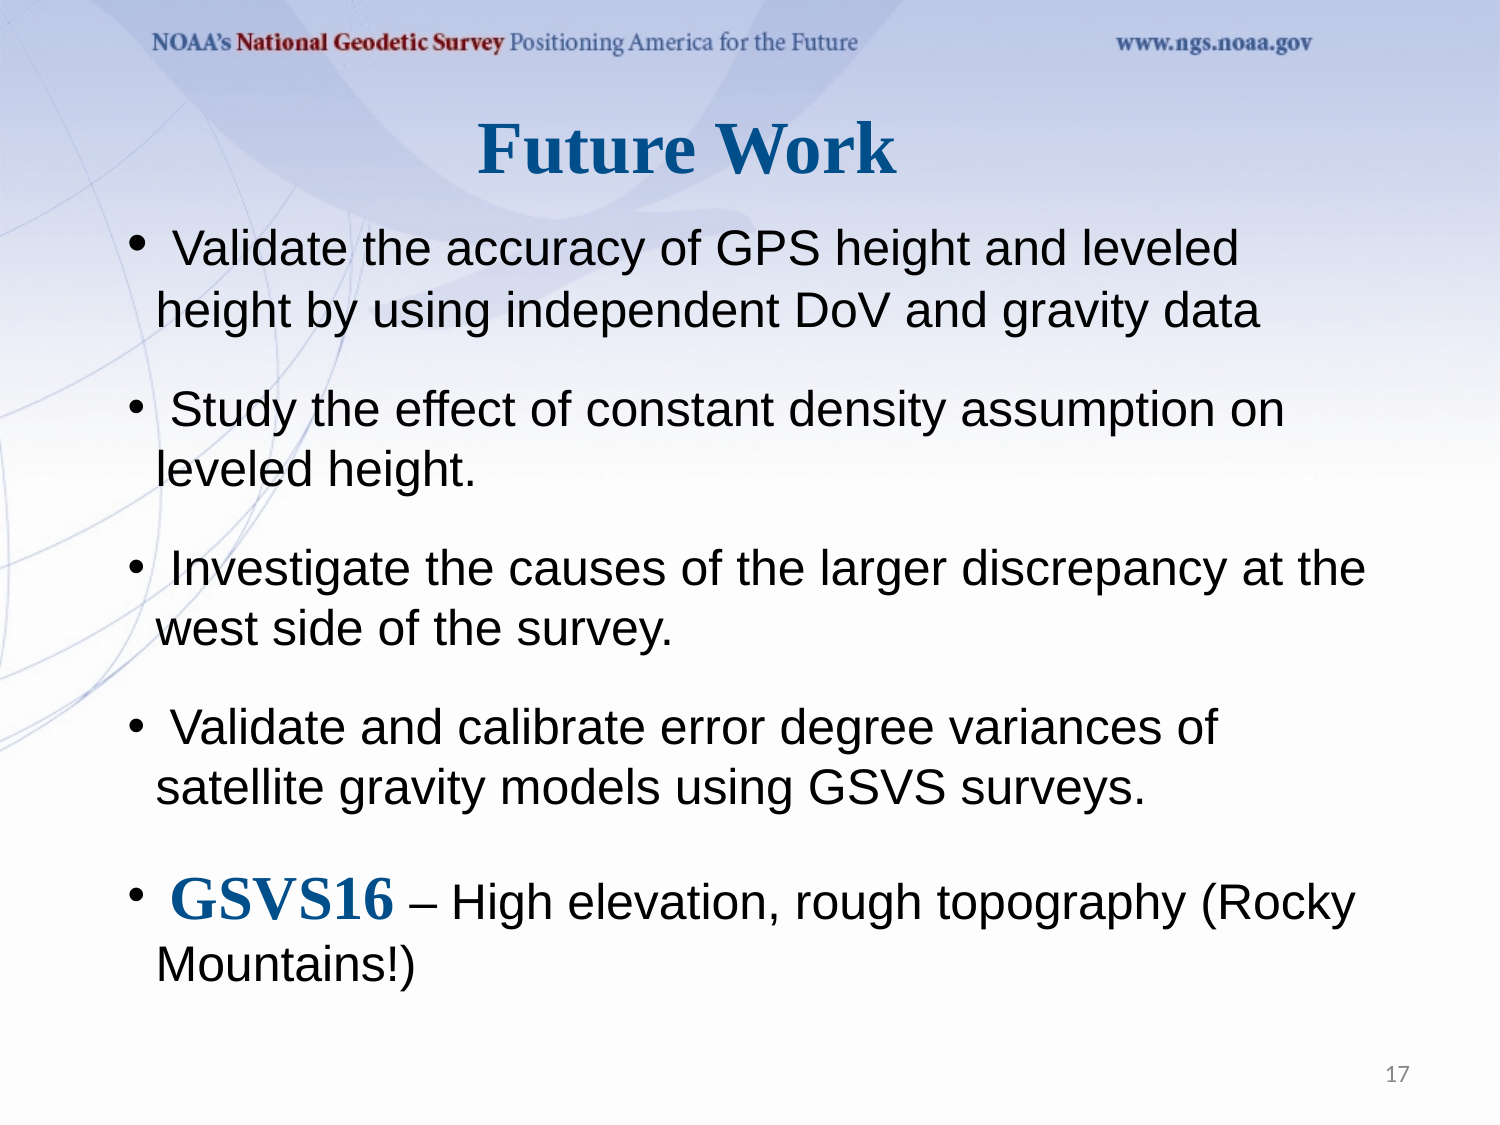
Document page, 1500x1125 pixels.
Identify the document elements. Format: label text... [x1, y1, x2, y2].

subtitle Validate the accuracy of GPS height and leveled height by using independent DoV and gravity data Study the effect of constant density assumption on leveled height. Investigate the causes of the larger discrepancy at the west side of the survey. Validate and calibrate error degree variances of satellite gravity models using GSVS surveys. GSVS16 – High elevation, rough topography (Rocky Mountains!) [112, 200, 1400, 975]
slide_number 17 [1074, 1042, 1425, 1103]
title Future Work [112, 87, 1263, 200]
picture [0, 0, 1500, 1125]
